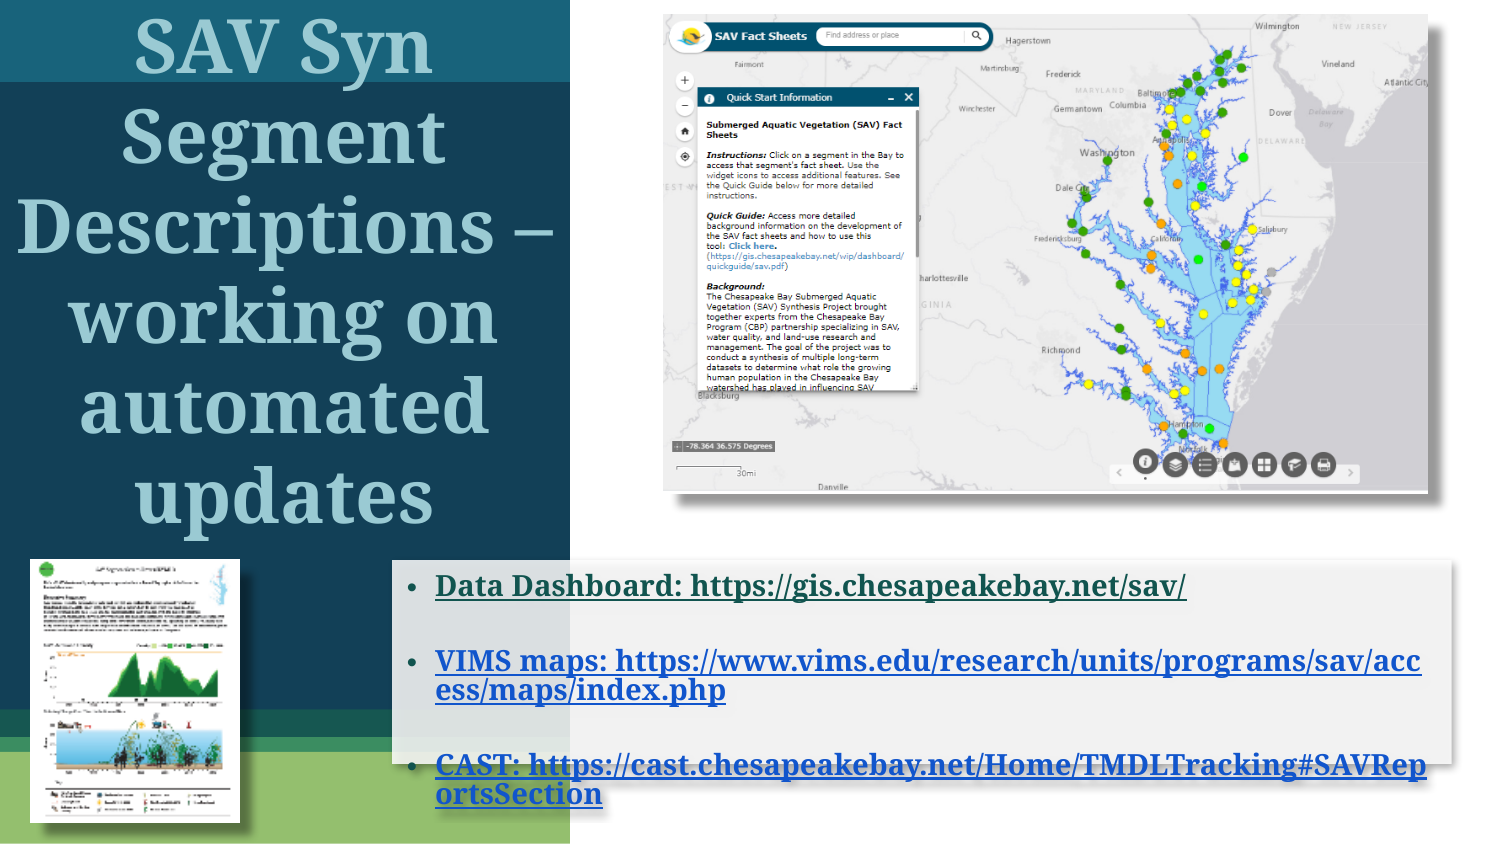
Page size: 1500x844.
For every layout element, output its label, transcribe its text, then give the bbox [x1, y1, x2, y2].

text_box Data Dashboard: https://gis.chesapeakebay.net/sav/ VIMS maps: https://www.vims.edu/research/units/programs/sav/access/maps/index.php CAST: https://cast.chesapeakebay.net/Home/TMDLTracking#SAVReportsSection [392, 560, 1452, 764]
picture [29, 559, 240, 823]
picture [663, 14, 1428, 494]
text_box SAV Syn Segment Descriptions – working on automated updates [0, 66, 570, 560]
